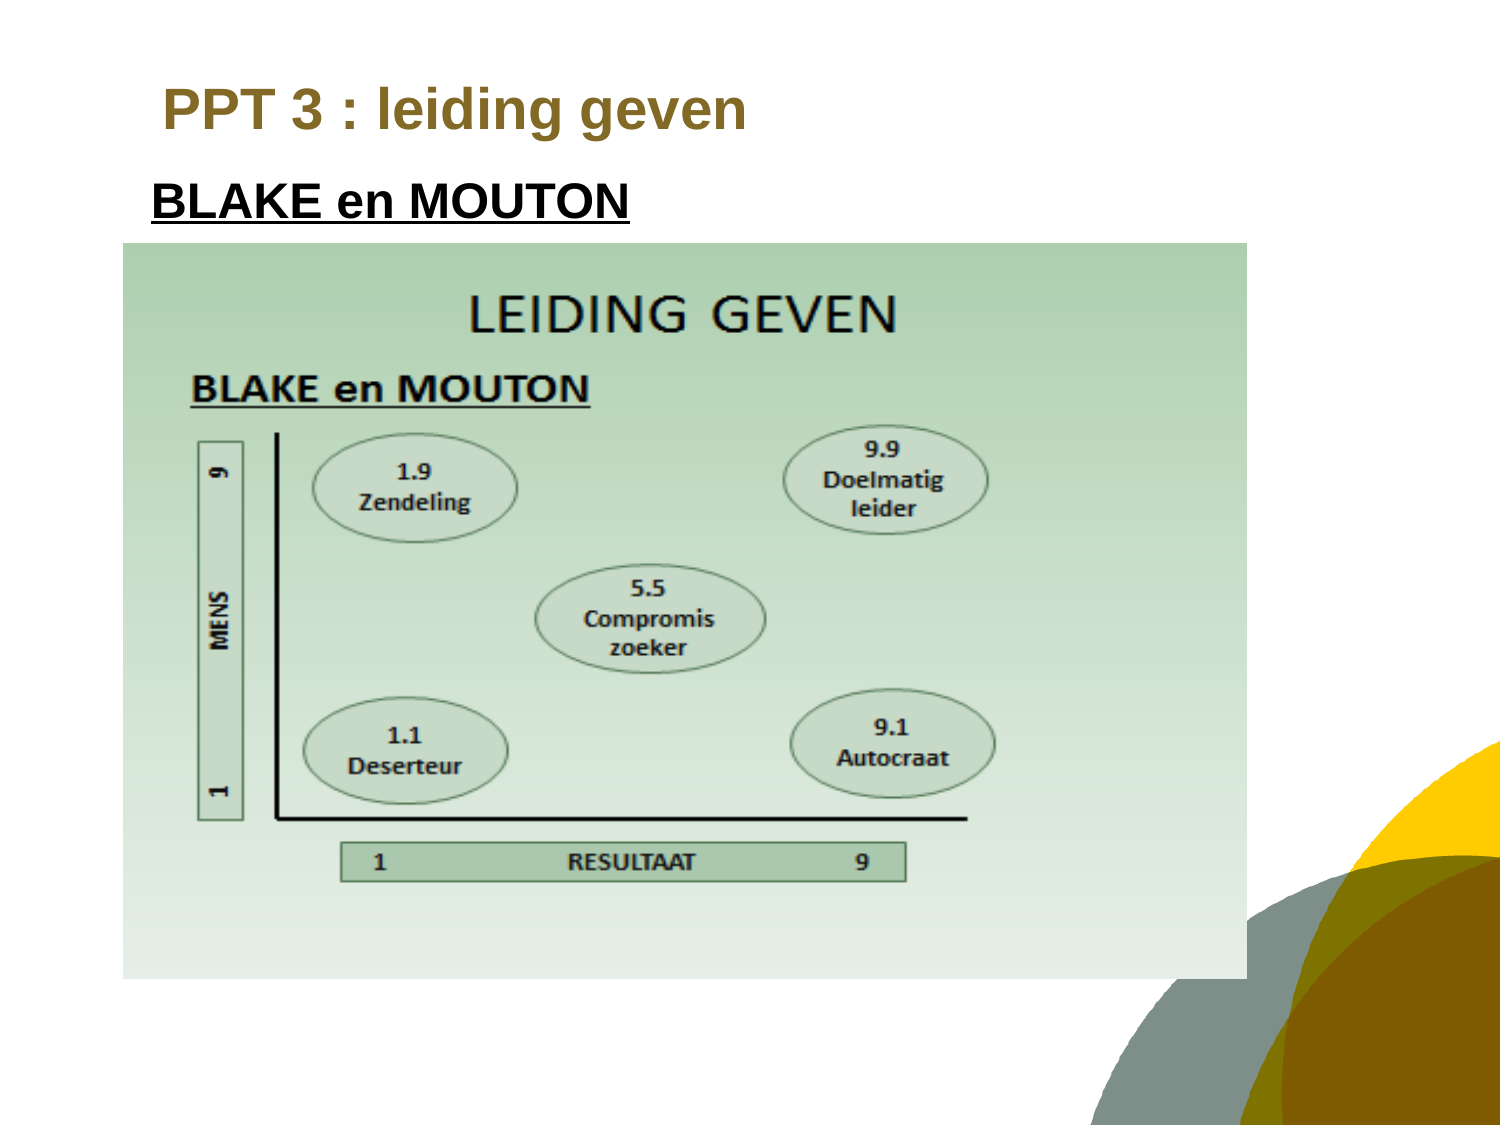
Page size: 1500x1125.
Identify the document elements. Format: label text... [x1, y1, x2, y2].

title PPT 3 : leiding geven [147, 54, 1414, 149]
picture [66, 243, 1500, 1125]
list BLAKE en MOUTON [135, 160, 1402, 994]
